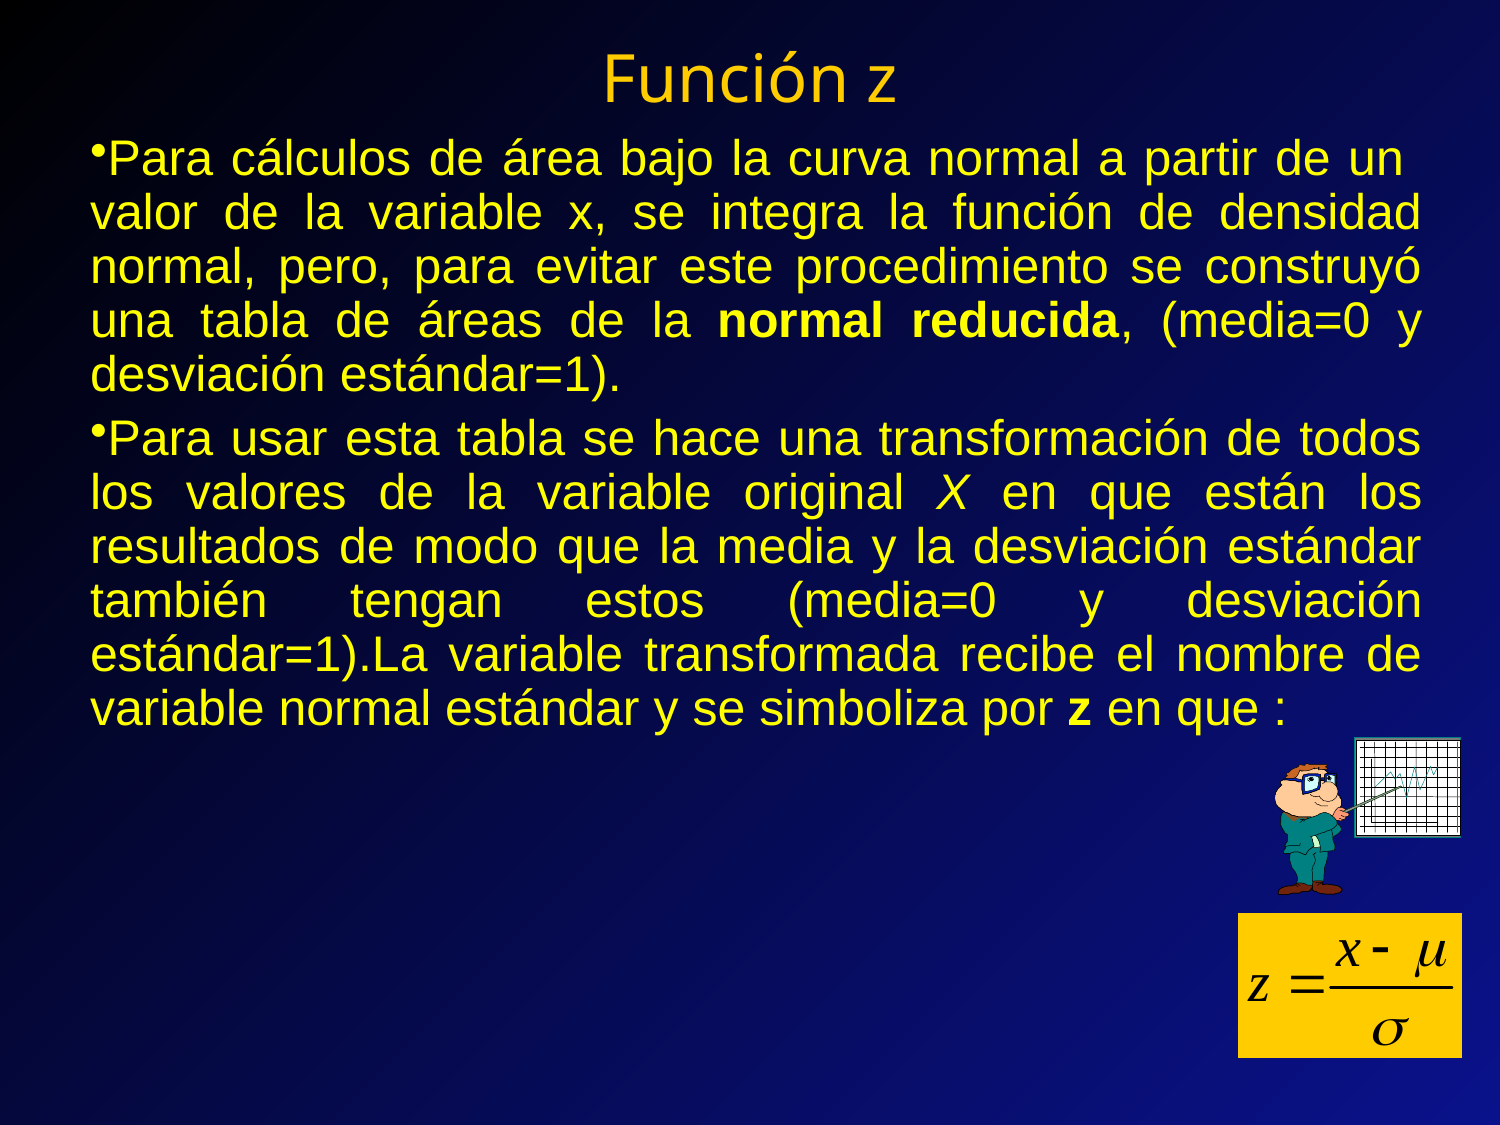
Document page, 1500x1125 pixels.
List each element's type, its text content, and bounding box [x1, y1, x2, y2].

list Para cálculos de área bajo la curva normal a partir de un valor de la variable x, se integra la función de densidad normal, pero, para evitar este procedimiento se construyó una tabla de áreas de la normal reducida, (media=0 y desviación estándar=1). Para usar esta tabla se hace una transformación de todos los valores de la variable original X en que están los resultados de modo que la media y la desviación estándar también tengan estos (media=0 y desviación estándar=1).La variable transformada recibe el nombre de variable normal estándar y se simboliza por z en que : [74, 124, 1438, 801]
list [1237, 912, 1463, 1059]
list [1274, 737, 1462, 896]
title Función z [74, 0, 1426, 124]
